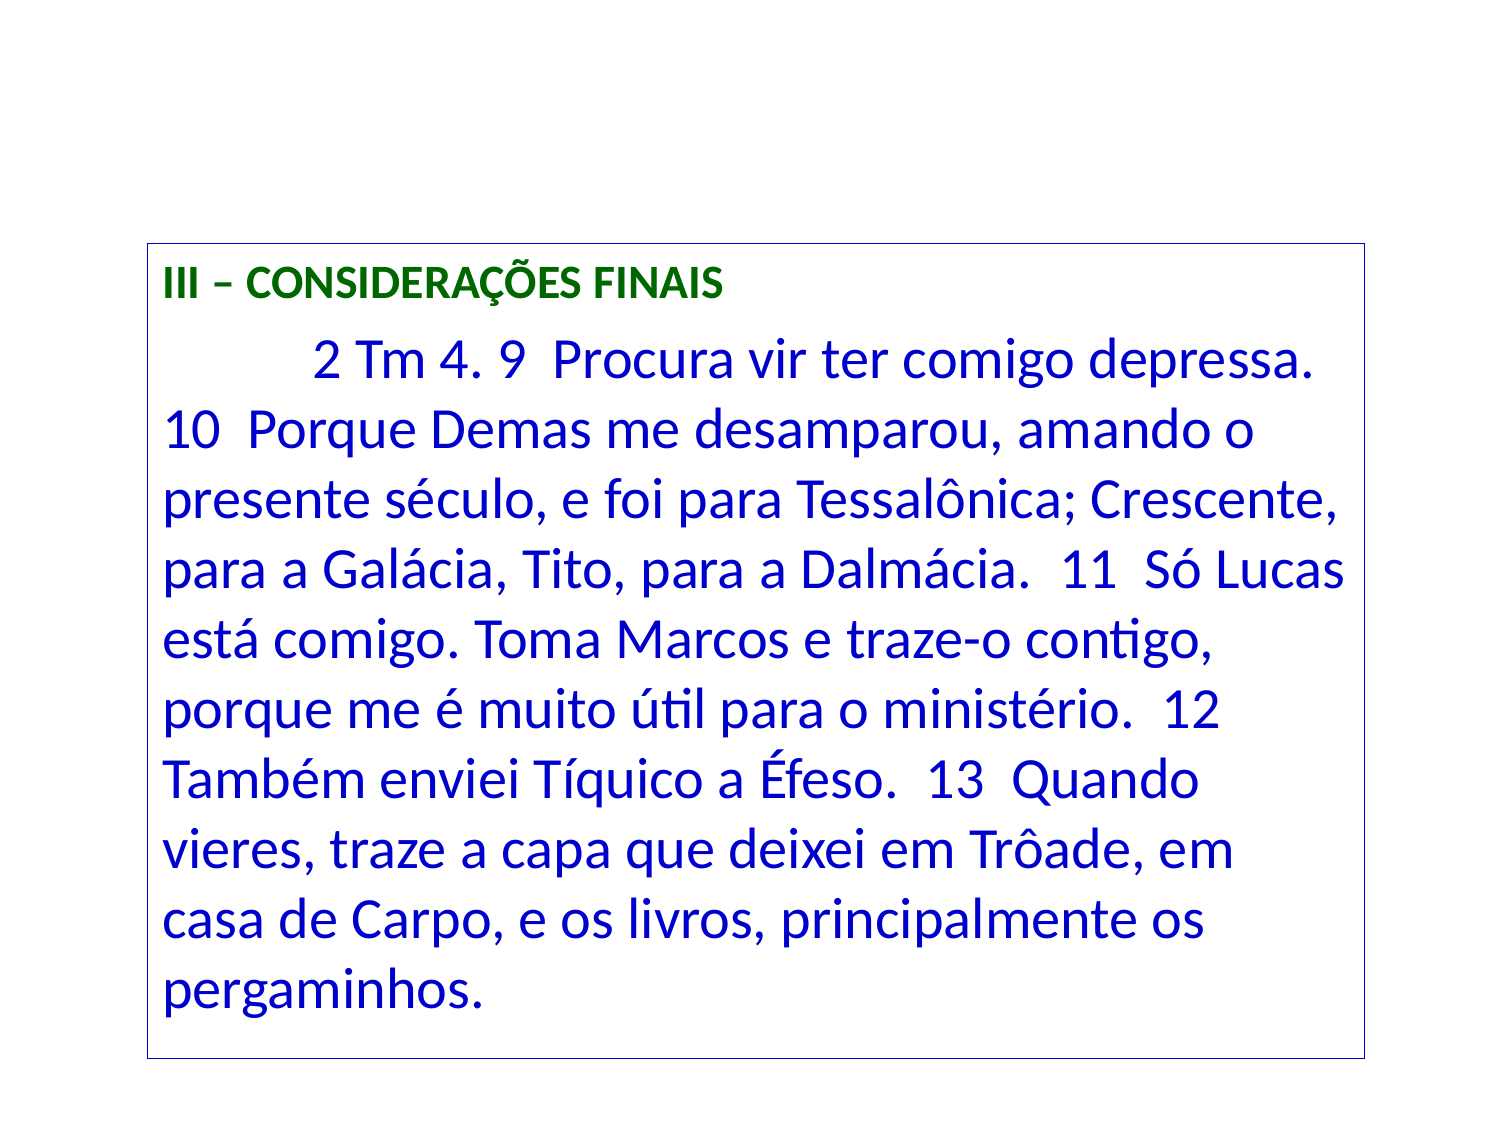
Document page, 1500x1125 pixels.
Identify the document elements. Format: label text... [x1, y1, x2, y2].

list III – CONSIDERAÇÕES FINAIS 2 Tm 4. 9 Procura vir ter comigo depressa. 10 Porque Demas me desamparou, amando o presente século, e foi para Tessalônica; Crescente, para a Galácia, Tito, para a Dalmácia. 11 Só Lucas está comigo. Toma Marcos e traze-o contigo, porque me é muito útil para o ministério. 12 Também enviei Tíquico a Éfeso. 13 Quando vieres, traze a capa que deixei em Trôade, em casa de Carpo, e os livros, principalmente os pergaminhos. [147, 243, 1365, 1059]
